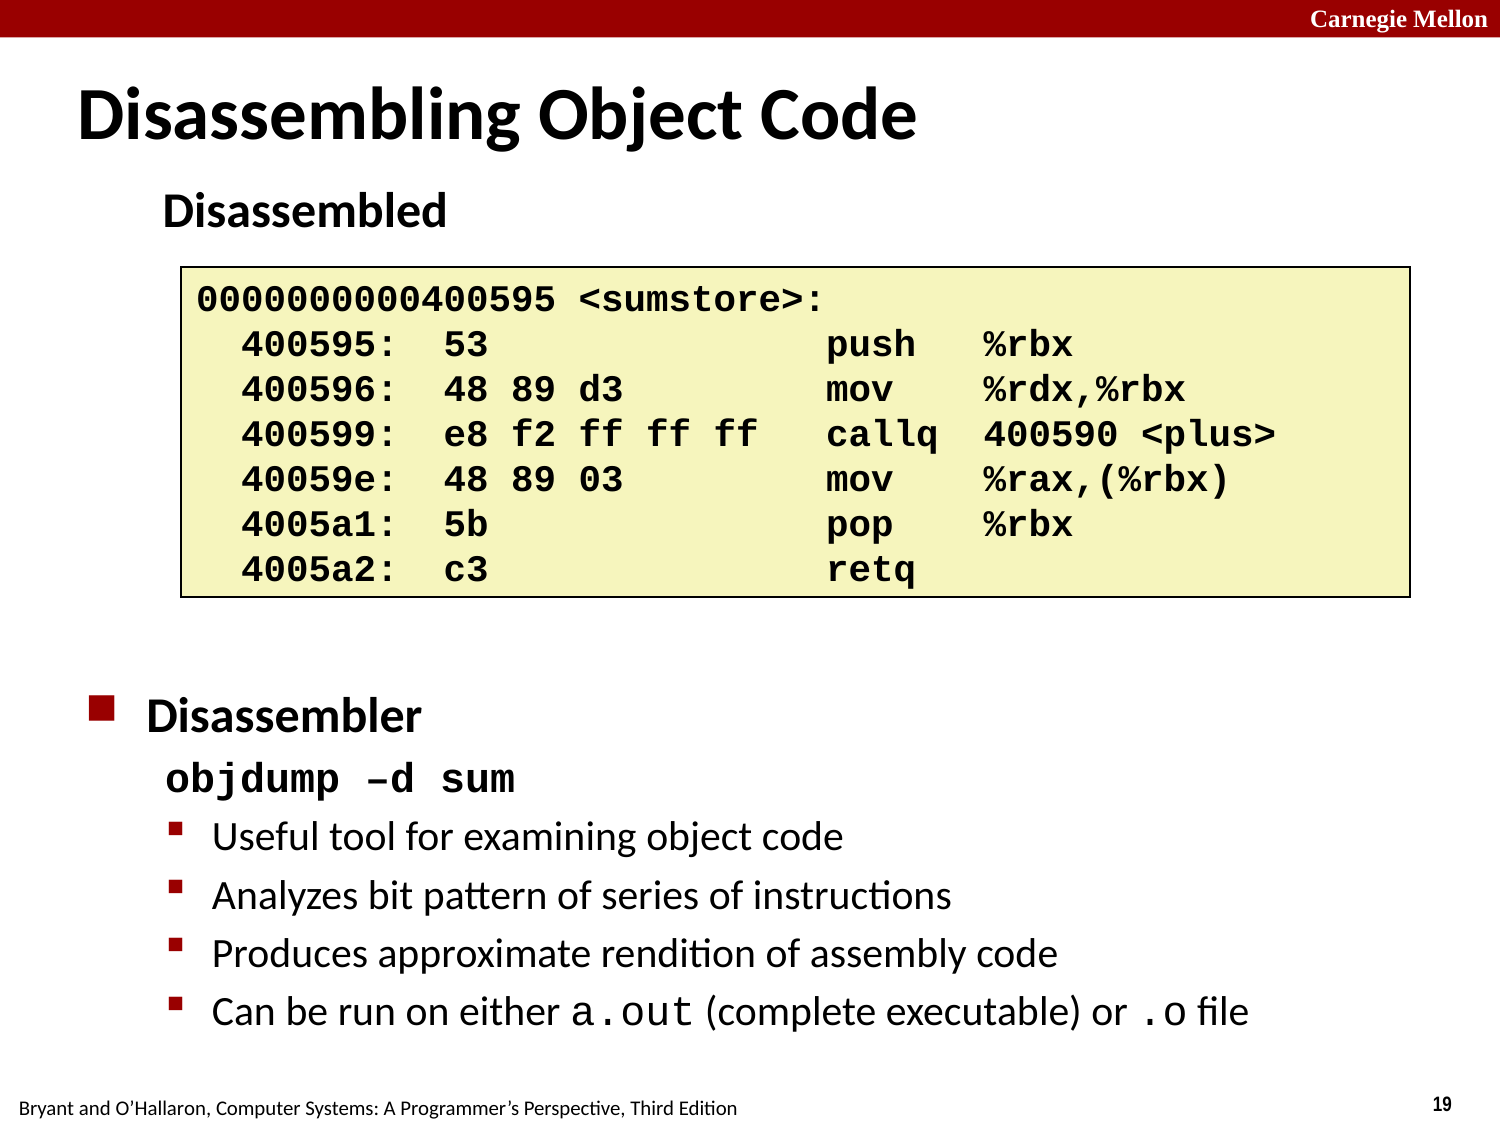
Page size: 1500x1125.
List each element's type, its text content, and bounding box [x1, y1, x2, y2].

text_box Disassembled [147, 169, 575, 238]
list Disassembler objdump –d sum Useful tool for examining object code Analyzes bit pattern of series of instructions Produces approximate rendition of assembly code Can be run on either a.out (complete executable) or .o file [74, 674, 1411, 1045]
text_box 0000000000400595 <sumstore>: 400595: 53 push %rbx 400596: 48 89 d3 mov %rdx,%rbx 400599: e8 f2 ff ff ff callq 400590 <plus> 40059e: 48 89 03 mov %rax,(%rbx) 4005a1: 5b pop %rbx 4005a2: c3 retq [181, 267, 1411, 597]
title Disassembling Object Code [62, 62, 1182, 157]
